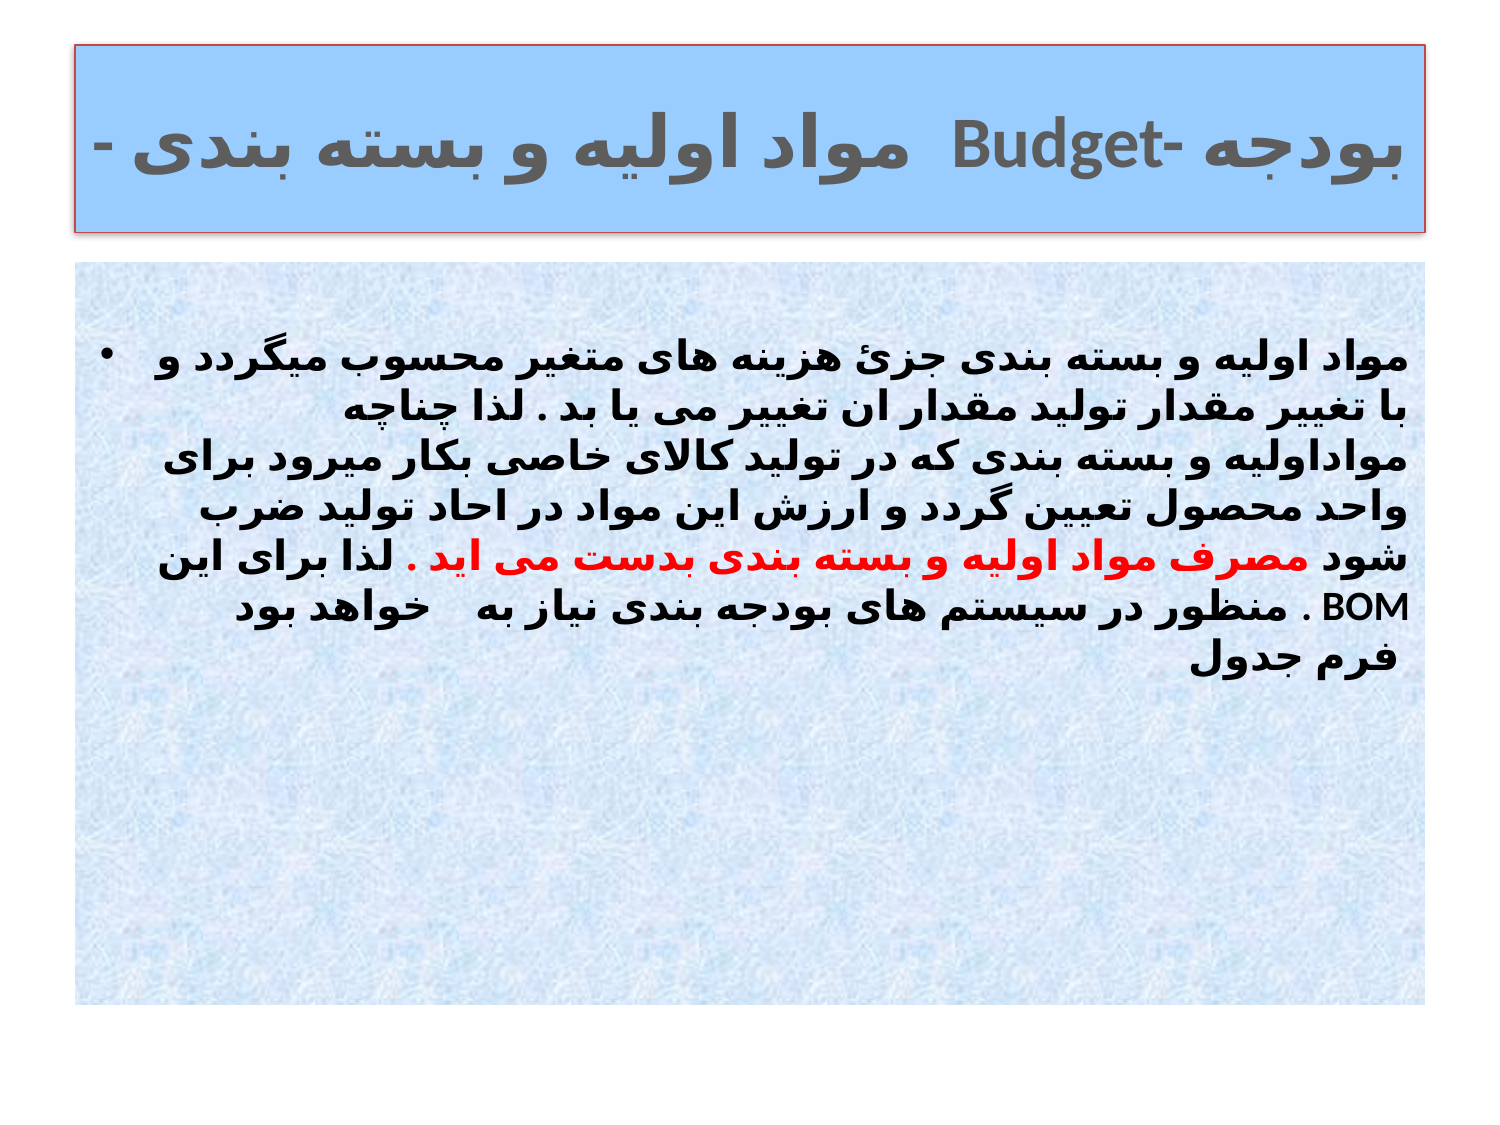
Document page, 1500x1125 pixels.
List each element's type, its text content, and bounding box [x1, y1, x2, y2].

title - مواد اولیه و بسته بندی Budget- بودجه [74, 44, 1426, 233]
list مواد اولیه و بسته بندی جزئ هزینه های متغیر محسوب میگردد و با تغییر مقدار تولید مقدار ان تغییر می یا بد . لذا چناچه مواداولیه و بسته بندی که در تولید کالای خاصی بکار میرود برای واحد محصول تعیین گردد و ارزش این مواد در احاد تولید ضرب شود مصرف مواد اولیه و بسته بندی بدست می اید . لذا برای این منظور در سیستم های بودجه بندی نیاز به خواهد بود . BOM فرم جدول [75, 262, 1425, 1005]
